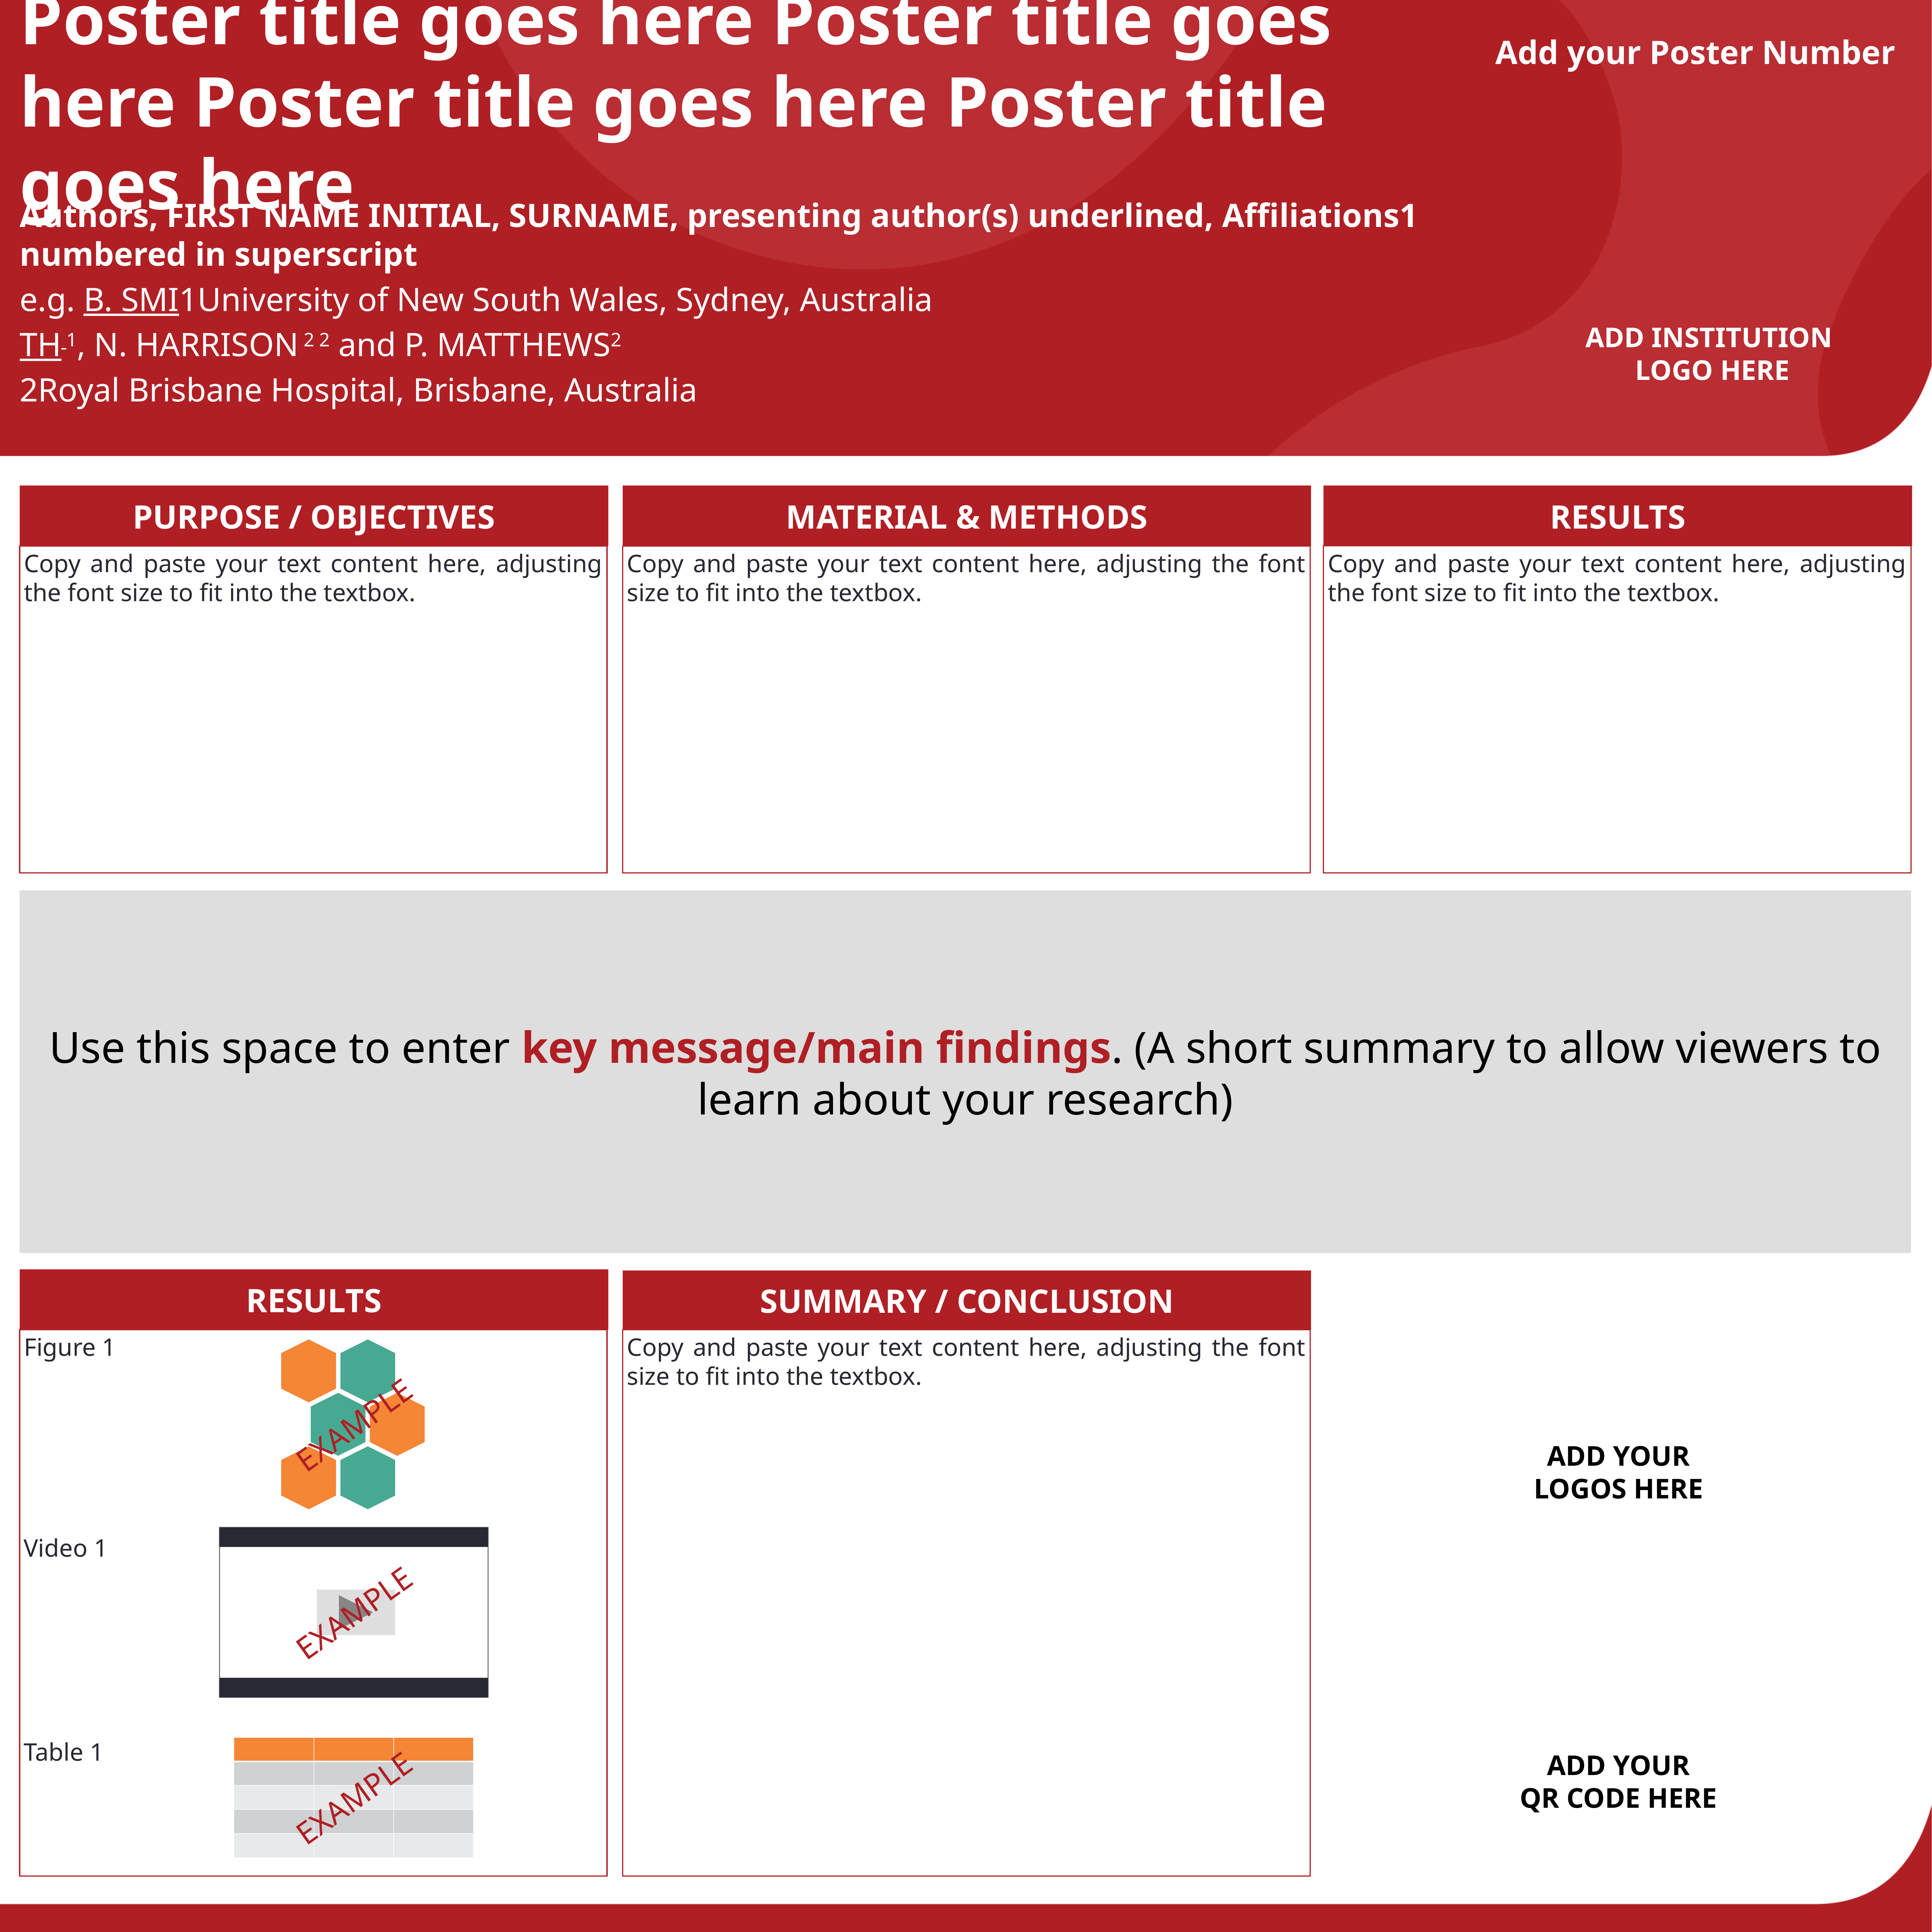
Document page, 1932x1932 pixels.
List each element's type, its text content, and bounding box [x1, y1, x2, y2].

table_header [394, 1738, 473, 1761]
table_cell [394, 1834, 473, 1857]
text_box RESULTS [1323, 485, 1913, 546]
text_box Table 1 [19, 1734, 154, 1773]
table_cell [339, 1810, 393, 1833]
picture [0, 0, 1932, 1932]
table_cell [394, 1810, 473, 1833]
text_box Poster title goes here Poster title goes here Poster title goes here Poster title goes here [20, 35, 1501, 164]
table_header [314, 1738, 393, 1761]
text_box Add your QR CODE here [1325, 1684, 1912, 1877]
text_box Copy and paste your text content here, adjusting the font size to fit into the textbox. [622, 546, 1311, 873]
text_box Add your Poster Number [1484, 25, 1896, 77]
text_box SUMMARY / CONCLUSION [622, 1270, 1312, 1330]
text_box Copy and paste your text content here, adjusting the font size to fit into the textbox. [622, 1330, 1311, 1877]
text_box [219, 1339, 488, 1510]
text_box Add your logos here [1325, 1270, 1912, 1673]
table_cell [234, 1786, 314, 1809]
text_box Copy and paste your text content here, adjusting the font size to fit into the textbox. [1323, 546, 1912, 873]
text_box MATERIAL & METHODS [622, 485, 1312, 546]
text_box Figure 1 [19, 1330, 608, 1877]
text_box Video 1 [19, 1530, 133, 1572]
text_box Authors, FIRST NAME INITIAL, SURNAME, presenting author(s) underlined, Affiliations1 numbered in superscript e.g. B. SMI1University of New South Wales, Sydney, Australia TH 1, N. HARRISON 2 2 and P. MATTHEWS2 2Royal Brisbane Hospital, Brisbane, Australia [20, 195, 1501, 416]
text_box Add INSTITUTION LOGO here [1506, 272, 1919, 433]
table_cell [234, 1762, 314, 1785]
text_box EXAMPLE [284, 1739, 424, 1856]
text_box Copy and paste your text content here, adjusting the font size to fit into the textbox. [19, 545, 608, 873]
text_box RESULTS [19, 1269, 609, 1330]
table_cell [234, 1834, 314, 1857]
table_cell [314, 1786, 334, 1800]
text_box Use this space to enter key message/main findings. (A short summary to allow viewers to learn about your research) [19, 890, 1912, 1254]
table_cell [406, 1762, 473, 1785]
table_cell [314, 1834, 393, 1857]
table_cell [394, 1786, 473, 1809]
table_cell [314, 1762, 367, 1785]
text_box PURPOSE / OBJECTIVES [19, 485, 609, 546]
table_cell [234, 1810, 300, 1833]
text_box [219, 1527, 488, 1698]
table_header [234, 1738, 314, 1761]
table_cell [373, 1794, 393, 1809]
